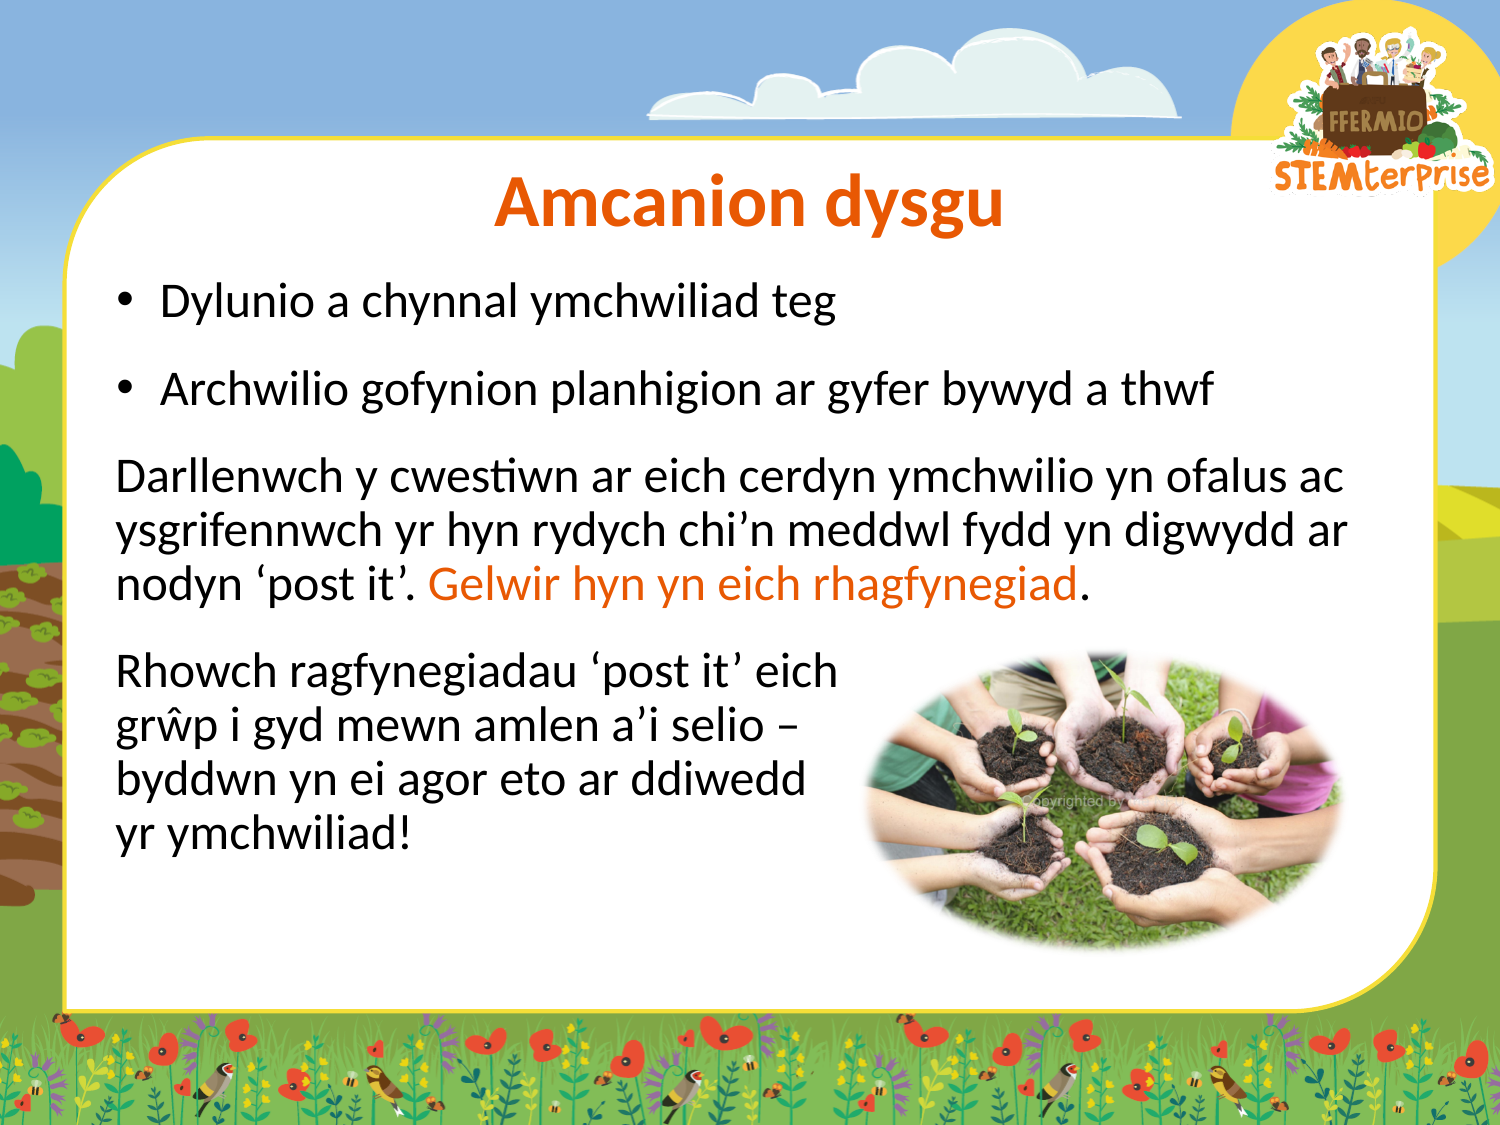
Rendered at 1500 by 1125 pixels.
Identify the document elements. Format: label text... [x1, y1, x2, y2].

title Amcanion dysgu [218, 137, 1282, 256]
picture [0, 0, 1500, 1125]
list Dylunio a chynnal ymchwiliad teg Archwilio gofynion planhigion ar gyfer bywyd a thwf Darllenwch y cwestiwn ar eich cerdyn ymchwilio yn ofalus ac ysgrifennwch yr hyn rydych chi’n meddwl fydd yn digwydd ar nodyn ‘post it’. Gelwir hyn yn eich rhagfynegiad. Rhowch ragfynegiadau ‘post it’ eich grŵp i gyd mewn amlen a’i selio – byddwn yn ei agor eto ar ddiwedd yr ymchwiliad! [100, 267, 1400, 965]
